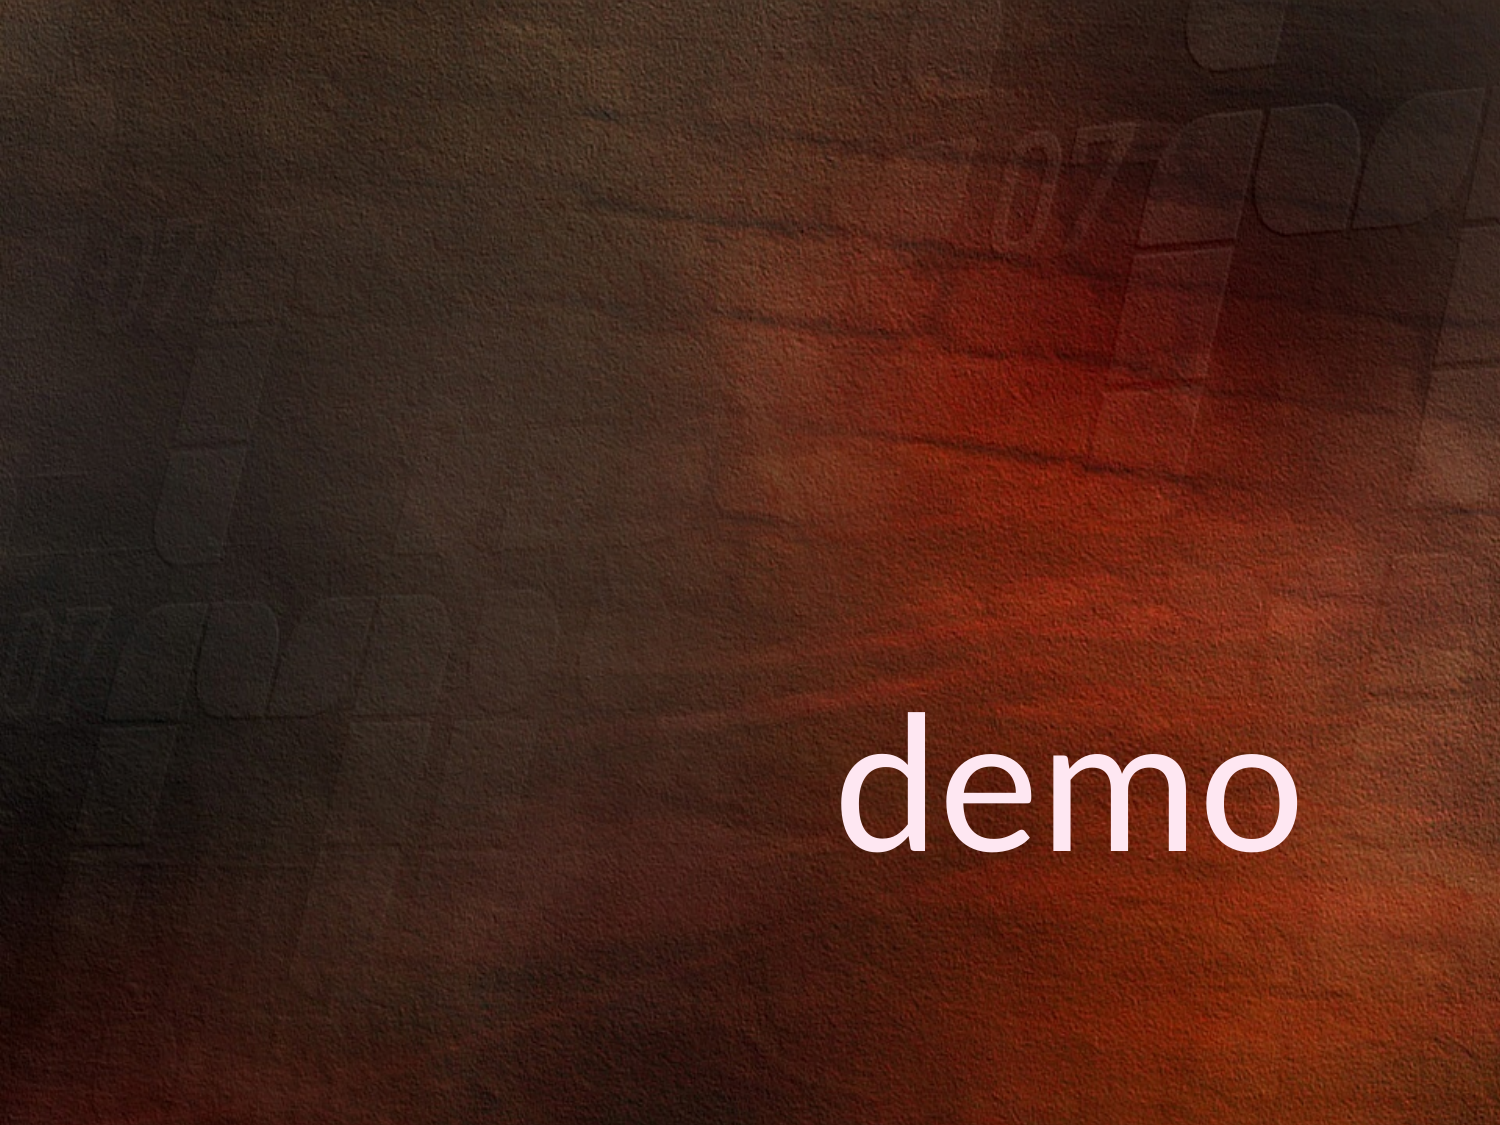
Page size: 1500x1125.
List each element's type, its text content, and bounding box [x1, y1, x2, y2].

picture [0, 0, 1500, 1125]
text_box demo [839, 663, 1413, 883]
